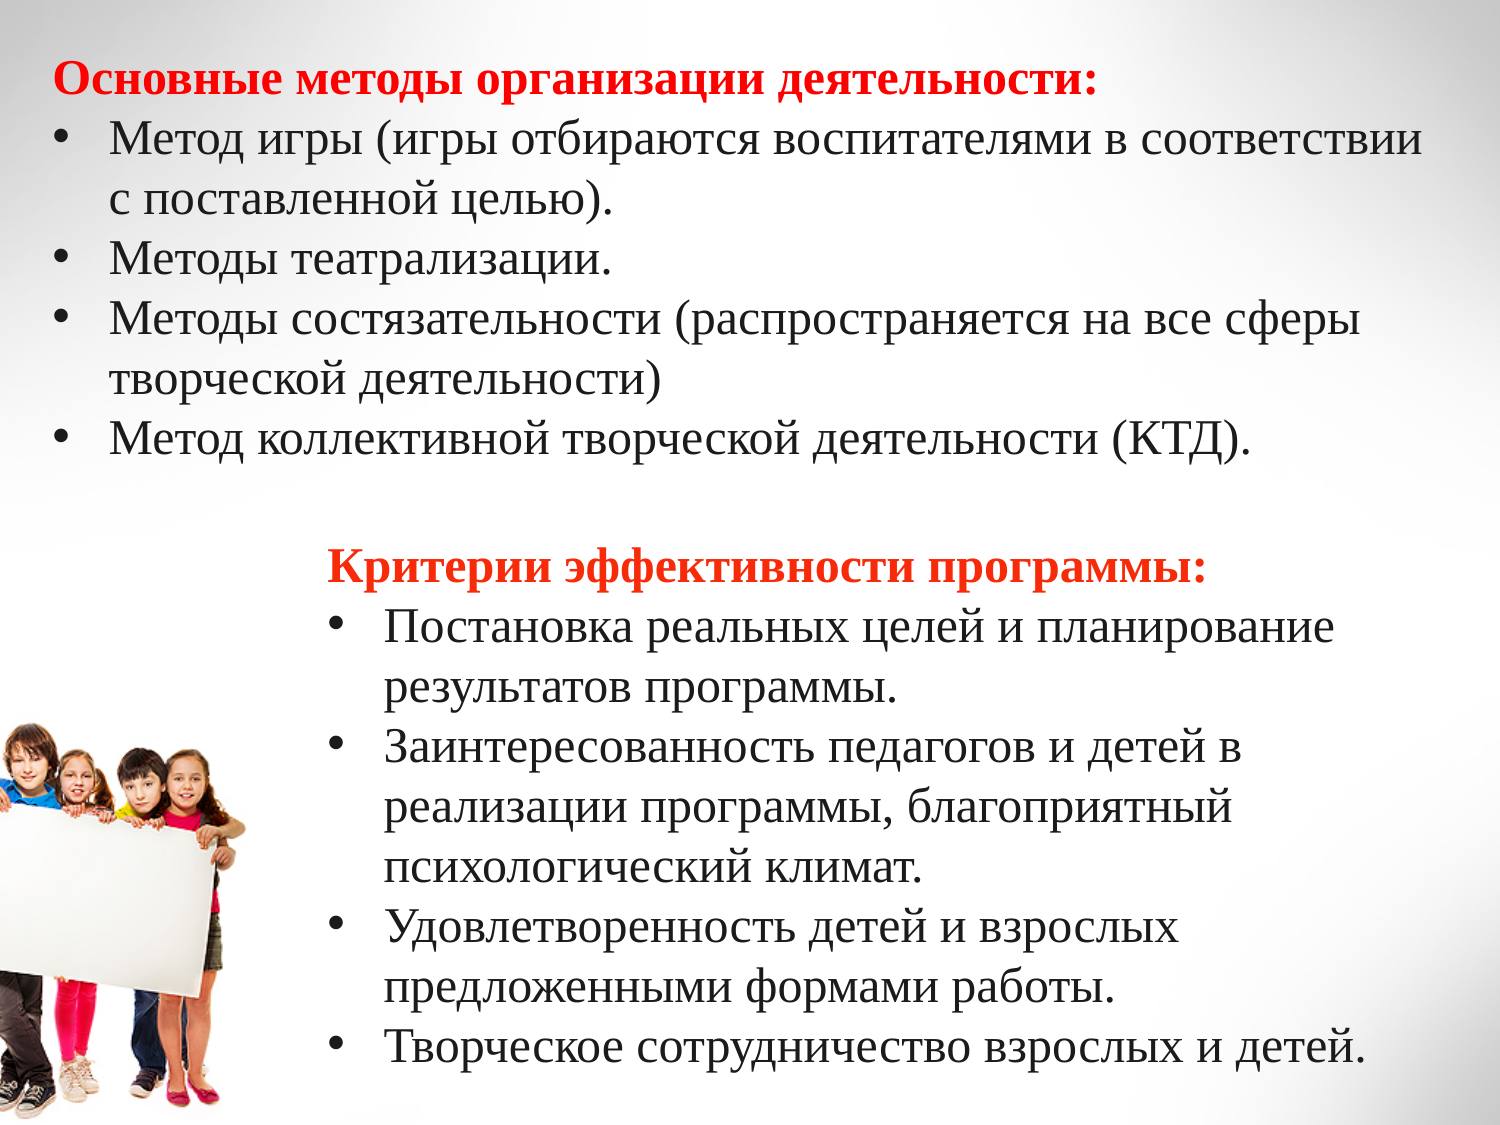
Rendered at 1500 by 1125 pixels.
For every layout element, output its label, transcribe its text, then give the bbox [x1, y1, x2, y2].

text_box Критерии эффективности программы: Постановка реальных целей и планирование результатов программы. Заинтересованность педагогов и детей в реализации программы, благоприятный психологический климат. Удовлетворенность детей и взрослых предложенными формами работы. Творческое сотрудничество взрослых и детей. [312, 524, 1413, 1080]
picture [0, 0, 1500, 1125]
text_box Основные методы организации деятельности: Метод игры (игры отбираются воспитателями в соответствии с поставленной целью). Методы театрализации. Методы состязательности (распространяется на все сферы творческой деятельности) Метод коллективной творческой деятельности (КТД). [37, 37, 1450, 473]
